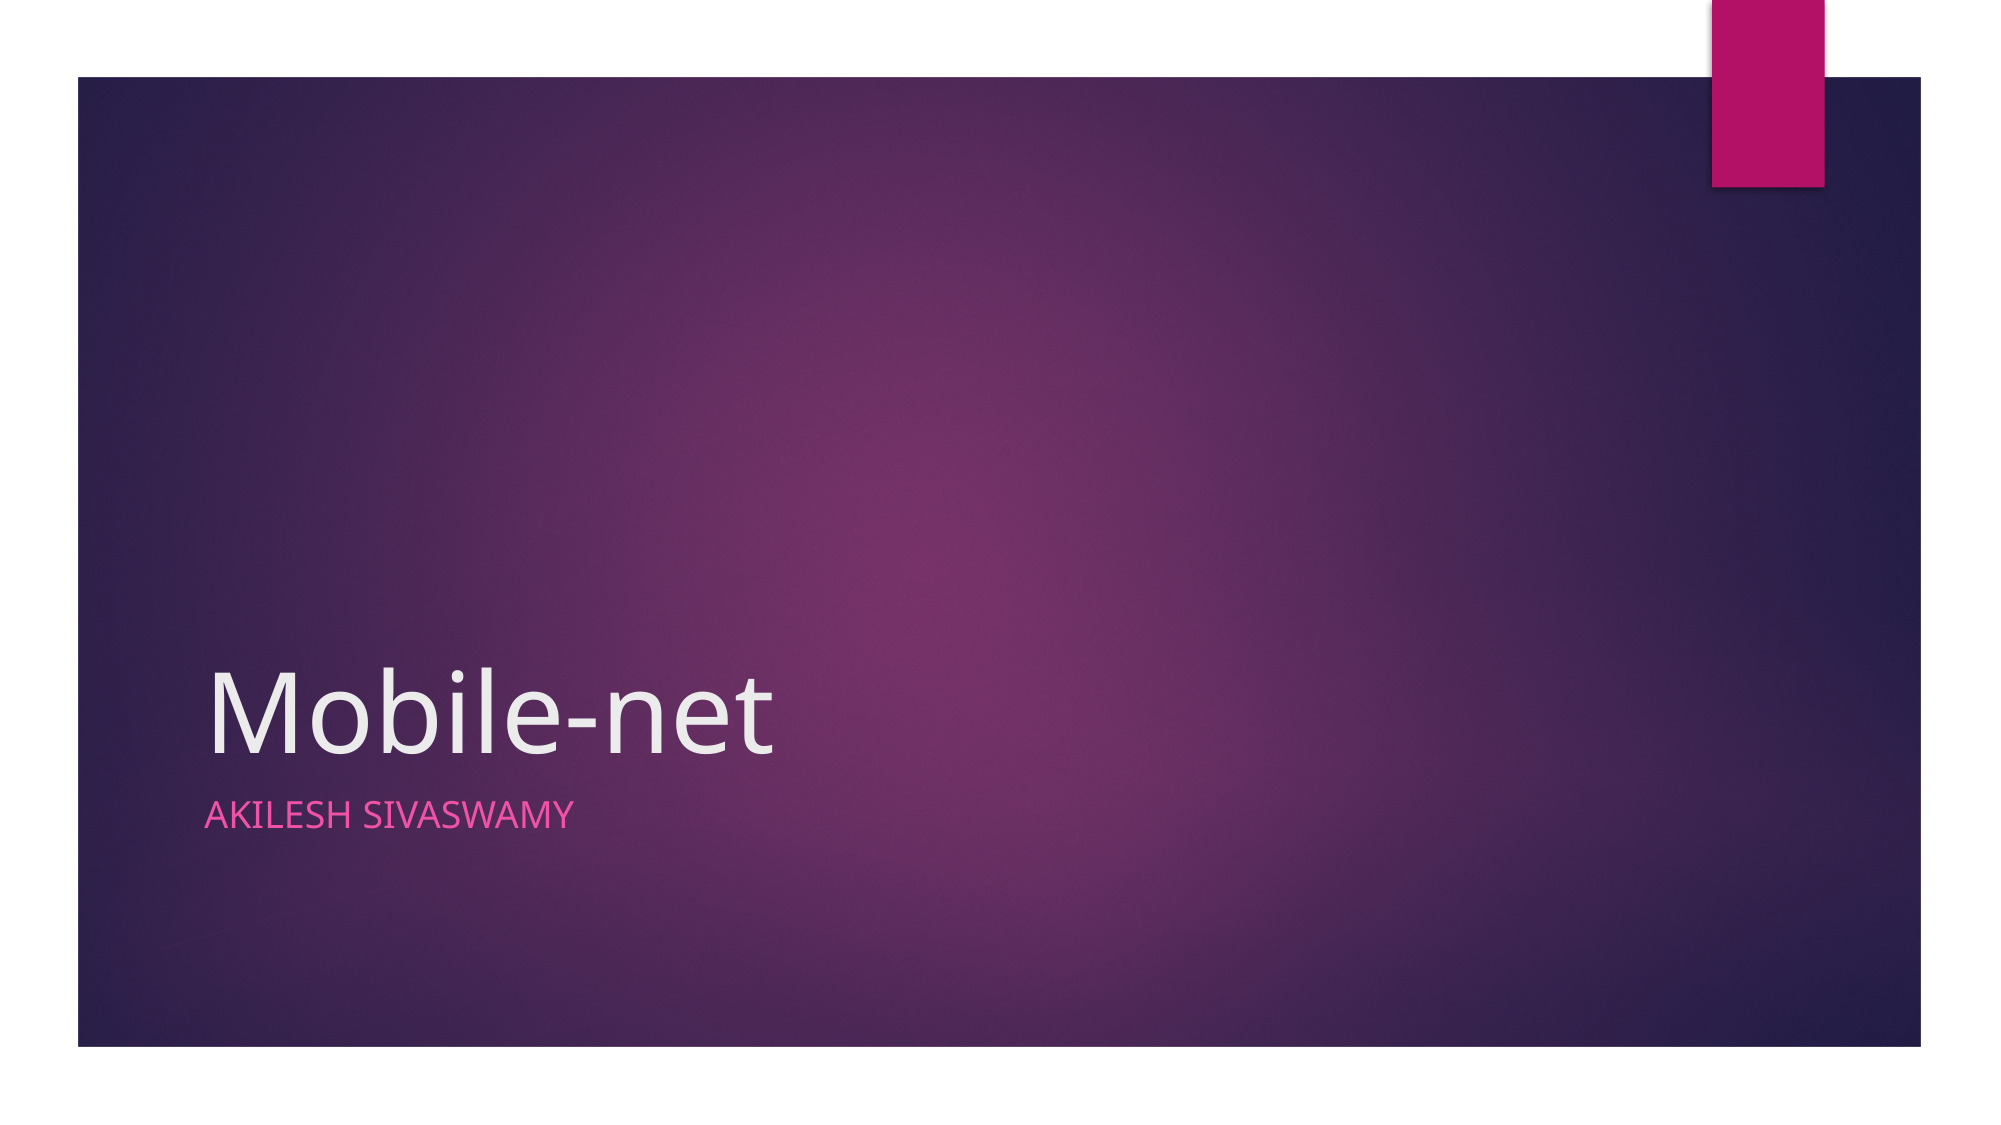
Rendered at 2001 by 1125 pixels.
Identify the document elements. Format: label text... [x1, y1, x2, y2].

title Mobile-net [189, 344, 1638, 783]
subtitle Akilesh sivaswamy [189, 783, 1638, 925]
